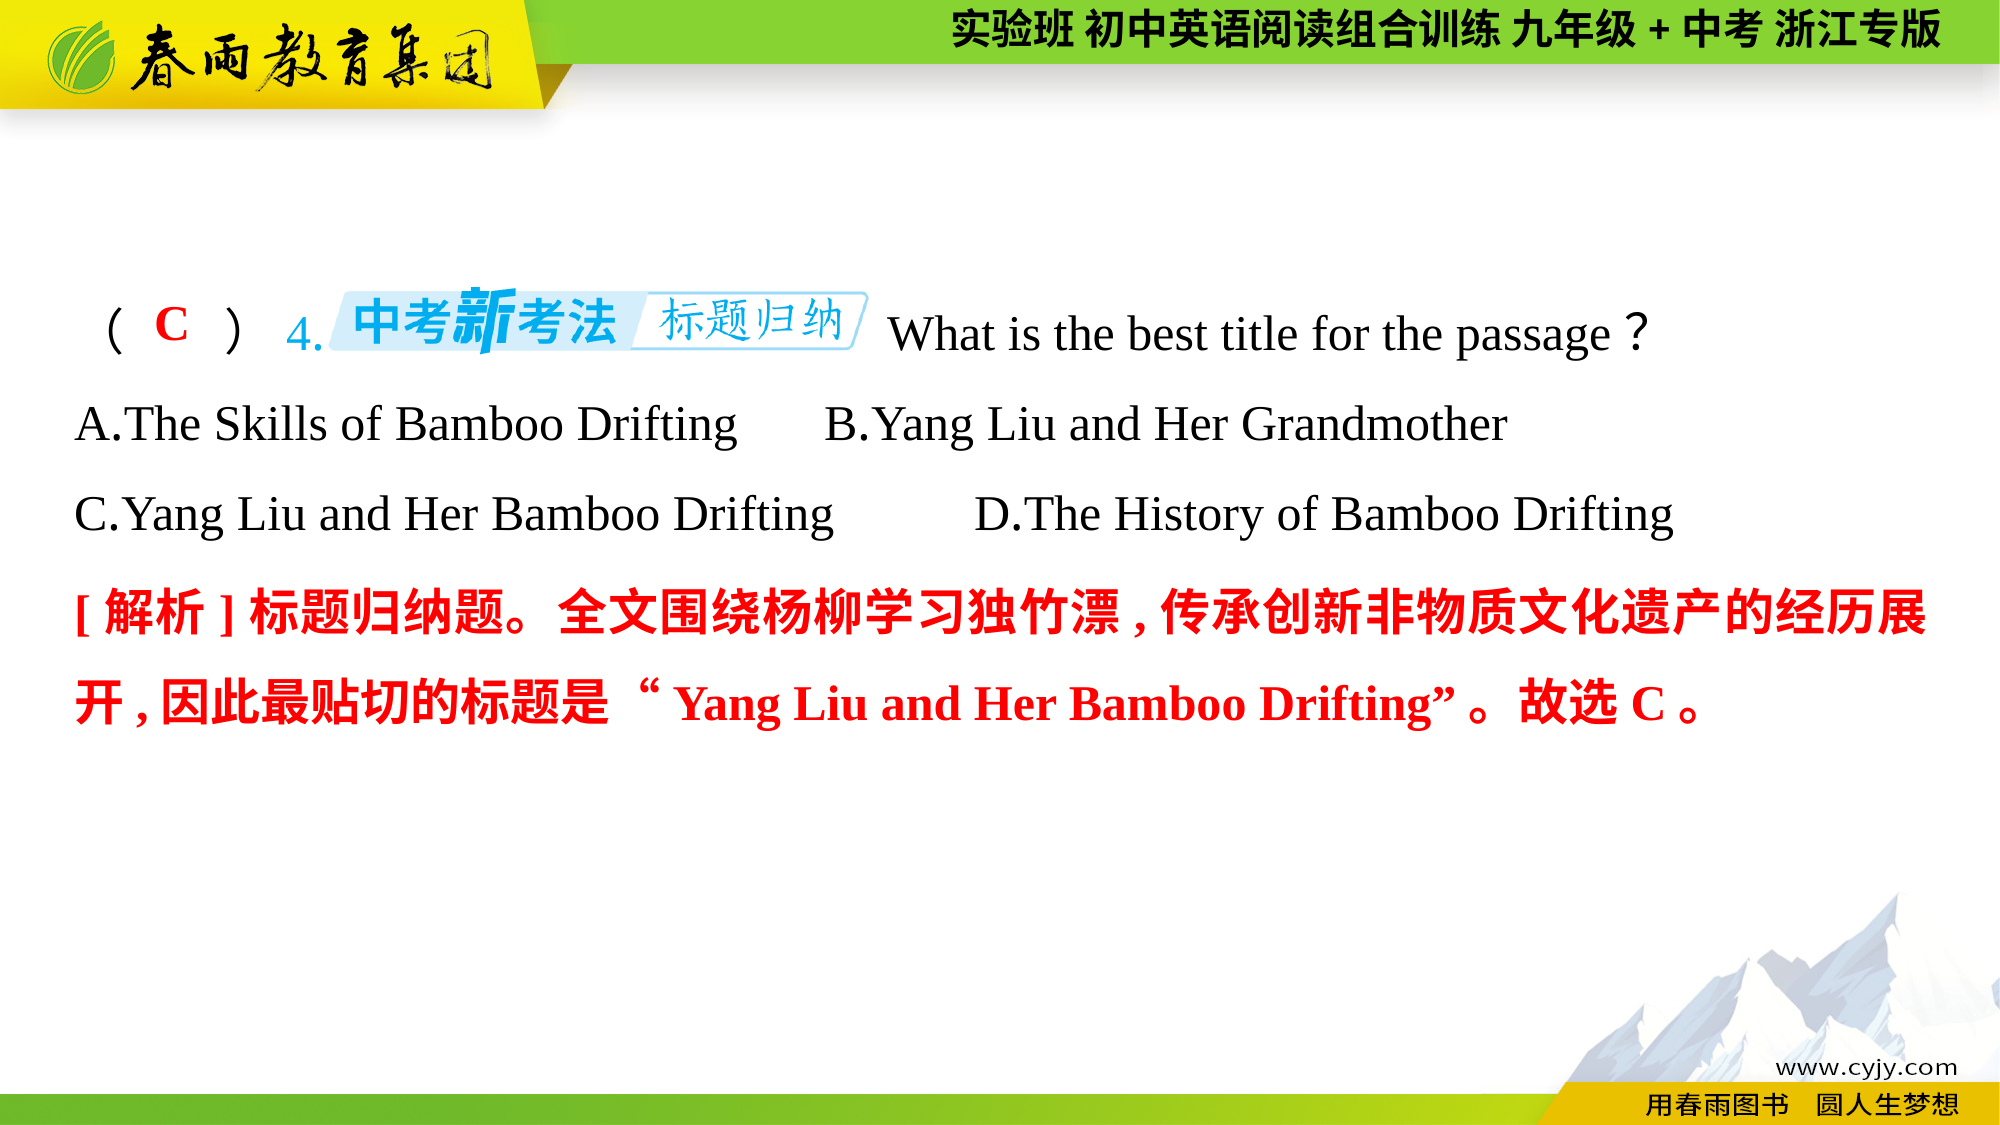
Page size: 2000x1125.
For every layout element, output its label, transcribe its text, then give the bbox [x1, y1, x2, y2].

text_box C [139, 283, 206, 358]
text_box [解析]标题归纳题。全文围绕杨柳学习独竹漂,传承创新非物质文化遗产的经历展开,因此最贴切的标题是“Yang Liu and Her Bamboo Drifting”。故选C。 [59, 542, 1944, 738]
picture [0, 0, 2000, 1125]
list （ ）4. What is the best title for the passage？ A.The Skills of Bamboo Drifting B.Yang Liu and Her Grandmother C.Yang Liu and Her Bamboo Drifting D.The History of Bamboo Drifting [59, 262, 1944, 542]
